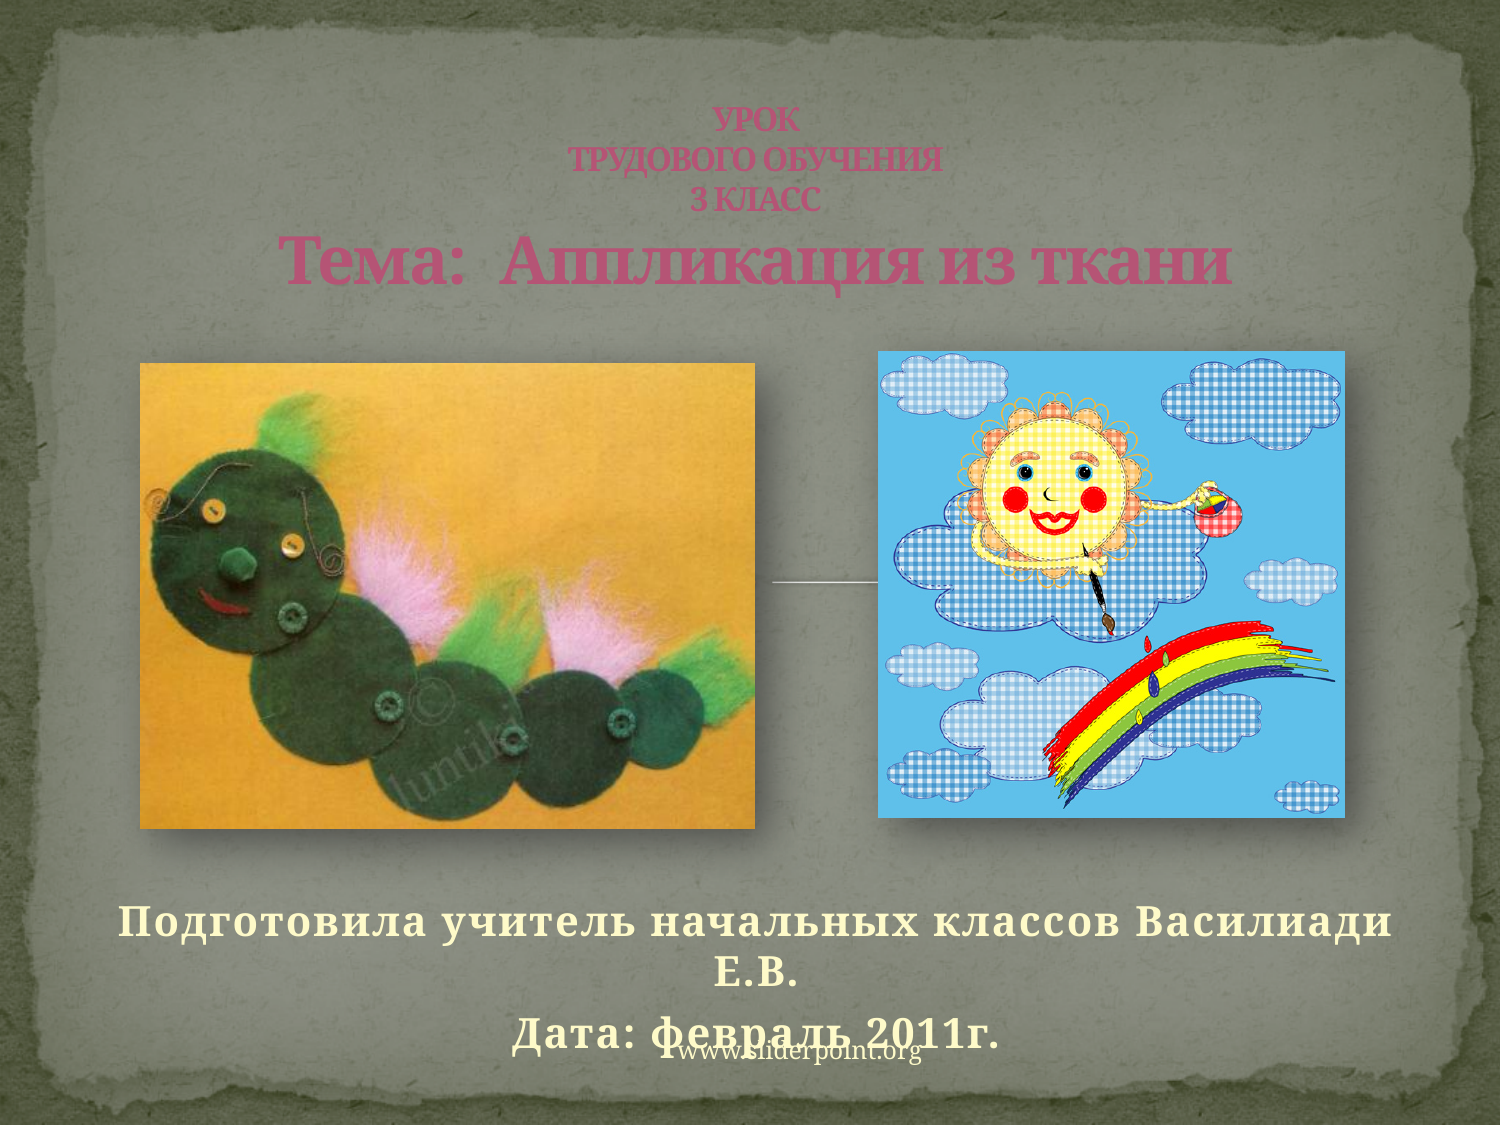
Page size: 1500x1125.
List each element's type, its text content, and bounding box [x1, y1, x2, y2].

picture [878, 351, 1345, 818]
title УРОК ТРУДОВОГО ОБУЧЕНИЯ 3 КЛАСС Тема: Аппликация из ткани [74, 70, 1438, 375]
footer www.sliderpoint.org [350, 1017, 938, 1081]
picture [140, 363, 755, 829]
subtitle Подготовила учитель начальных классов Василиади Е.В. Дата: февраль 2011г. [74, 386, 1438, 1044]
